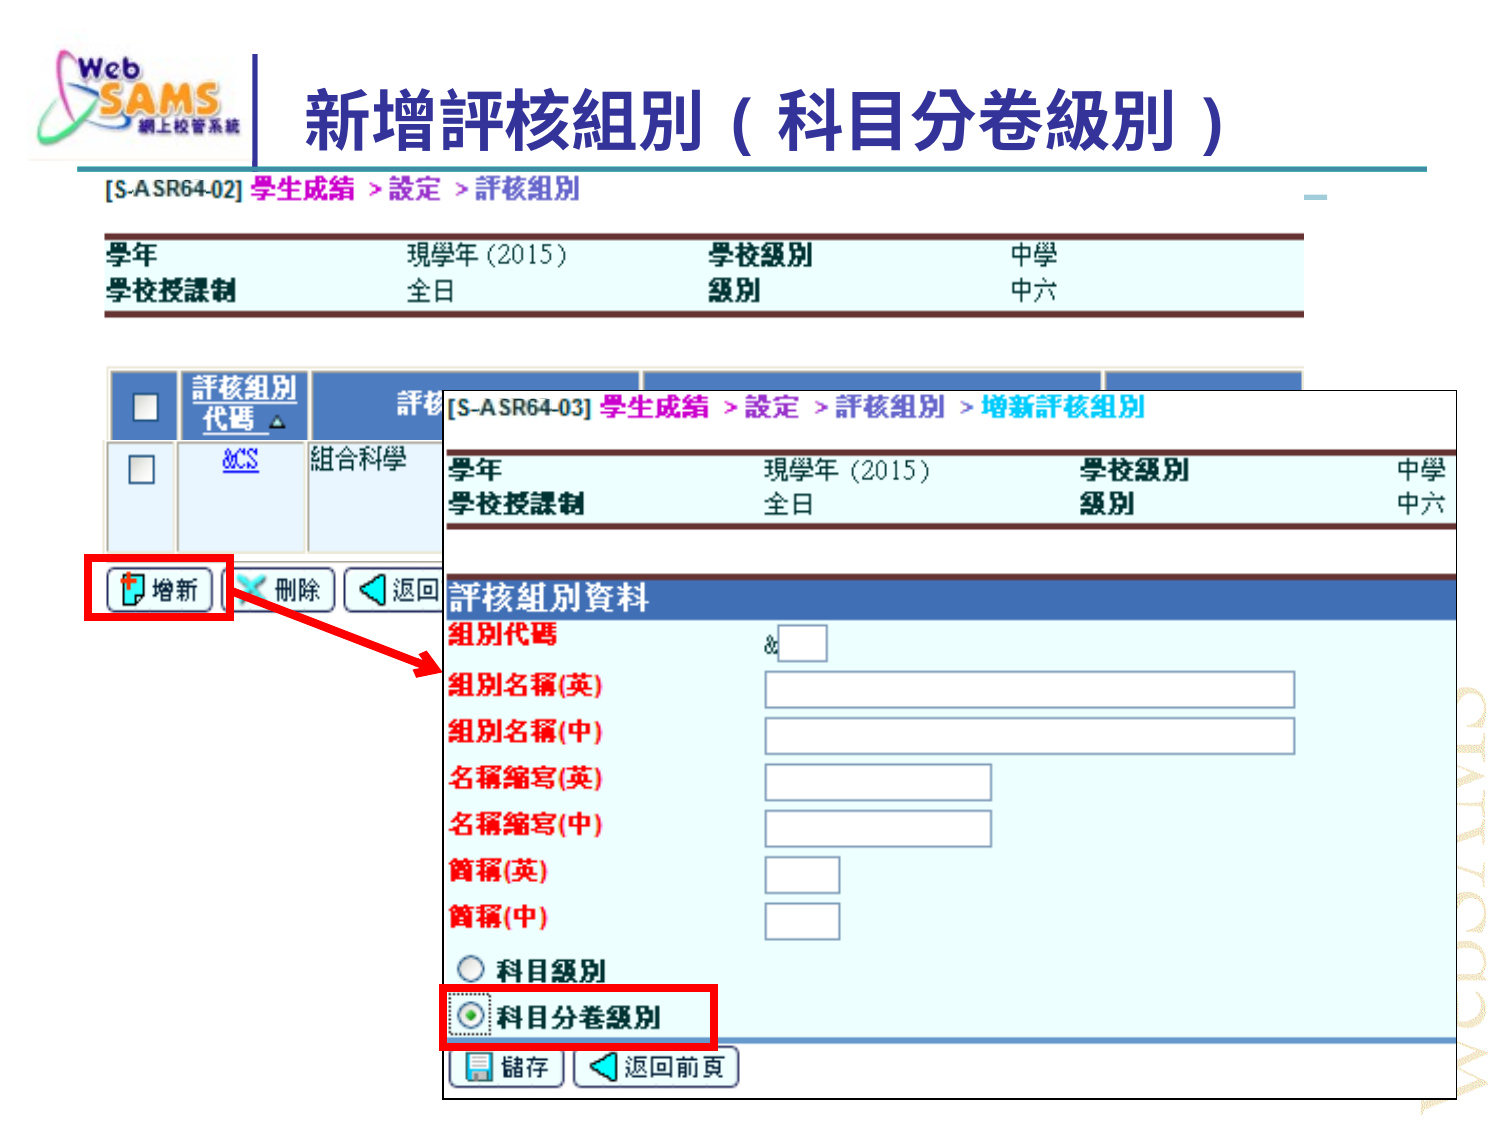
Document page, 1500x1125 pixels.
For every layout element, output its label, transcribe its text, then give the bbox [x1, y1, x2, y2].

picture [27, 29, 253, 161]
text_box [99, 172, 1306, 620]
text_box [88, 557, 94, 617]
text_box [443, 390, 1456, 1099]
title 新增評核組別(科目分卷級別) [289, 41, 1465, 167]
picture [1393, 679, 1500, 1117]
